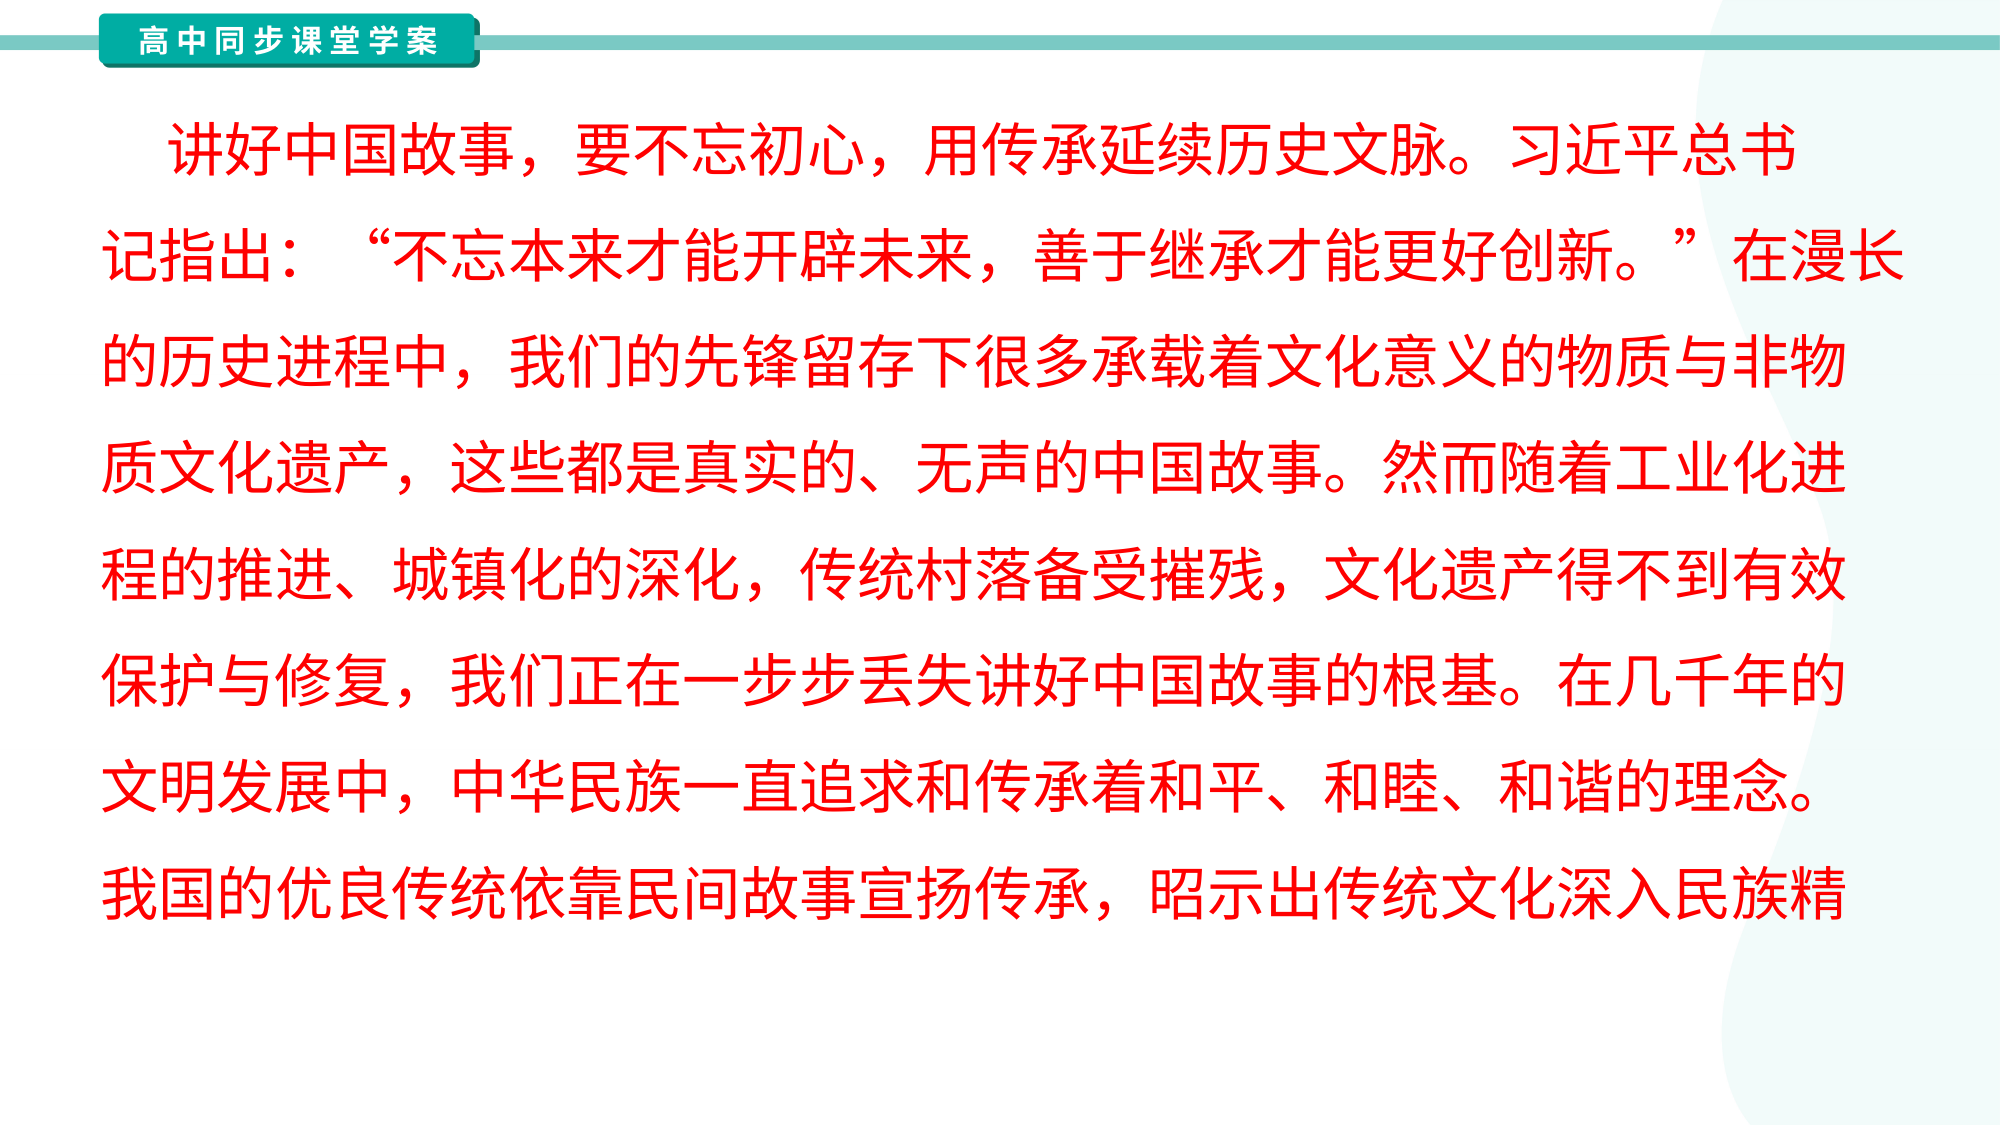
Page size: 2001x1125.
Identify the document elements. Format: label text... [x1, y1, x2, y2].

picture [0, 0, 2000, 1125]
text_box 讲好中国故事，要不忘初心，用传承延续历史文脉。习近平总书 记指出：“不忘本来才能开辟未来，善于继承才能更好创新。”在漫长 的历史进程中，我们的先锋留存下很多承载着文化意义的物质与非物 质文化遗产，这些都是真实的、无声的中国故事。然而随着工业化进 程的推进、城镇化的深化，传统村落备受摧残，文化遗产得不到有效 保护与修复，我们正在一步步丢失讲好中国故事的根基。在几千年的 文明发展中，中华民族一直追求和传承着和平、和睦、和谐的理念。 我国的优良传统依靠民间故事宣扬传承，昭示出传统文化深入民族精 [100, 76, 1899, 927]
